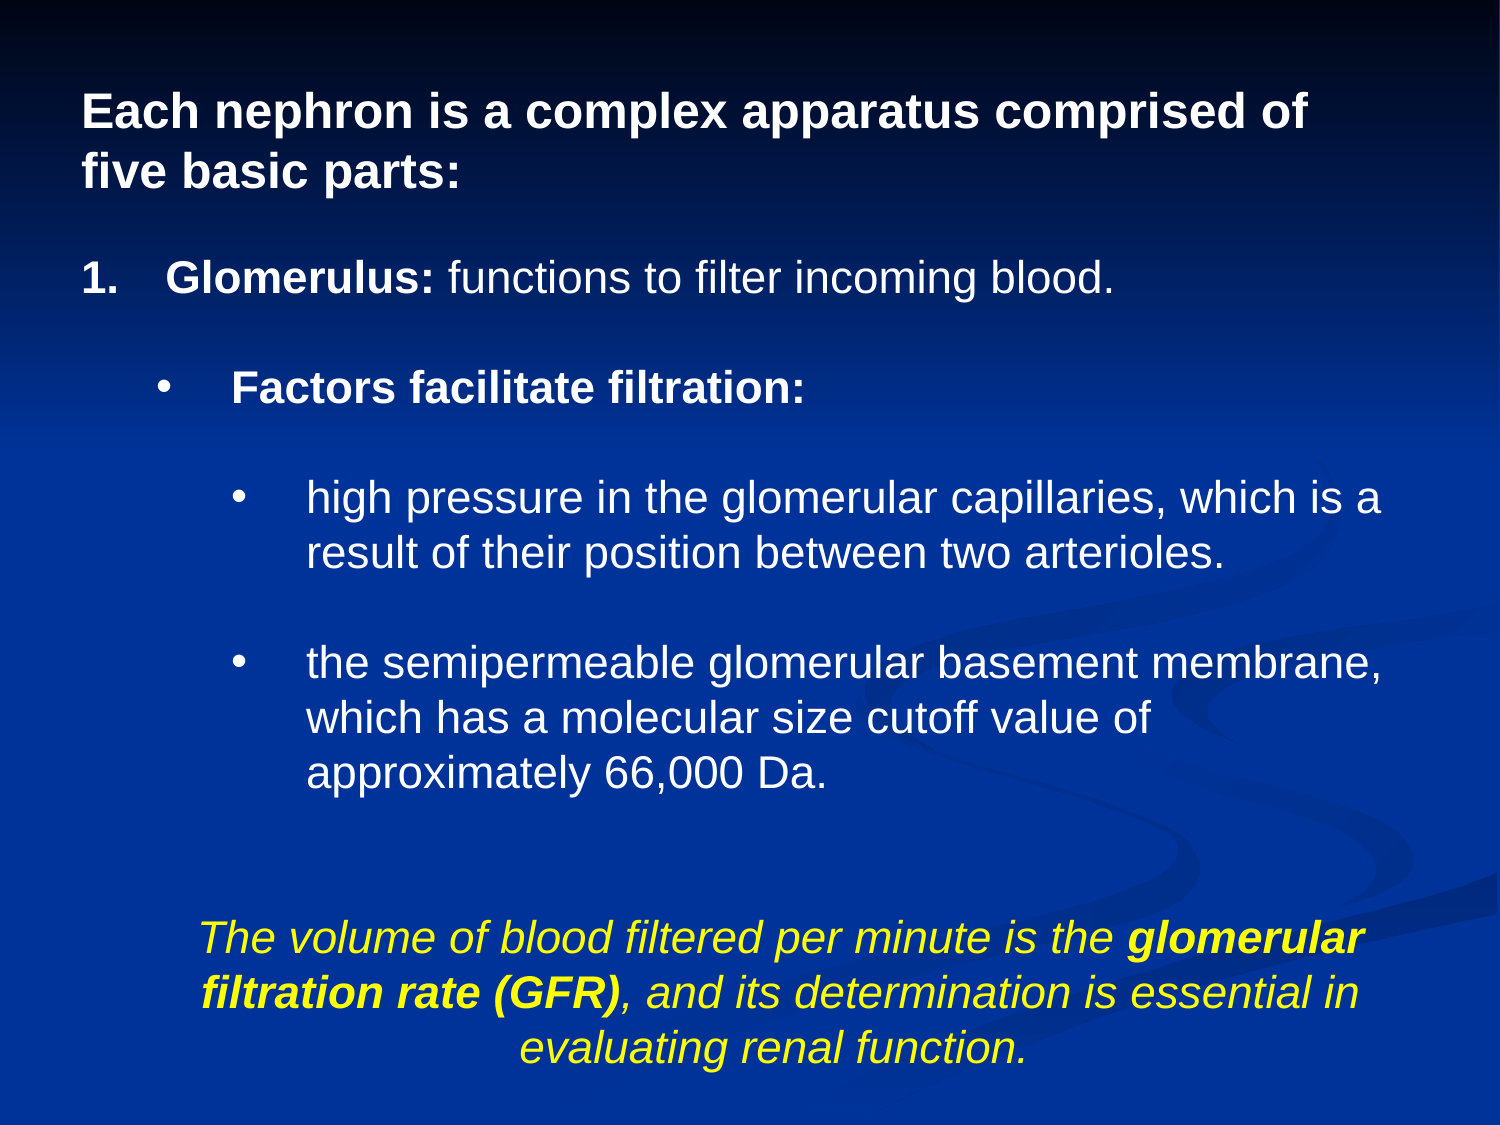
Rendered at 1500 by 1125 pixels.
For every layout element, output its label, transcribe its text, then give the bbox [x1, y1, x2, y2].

text_box Each nephron is a complex apparatus comprised of five basic parts: Glomerulus: functions to filter incoming blood. Factors facilitate filtration: high pressure in the glomerular capillaries, which is a result of their position between two arterioles. the semipermeable glomerular basement membrane, which has a molecular size cutoff value of approximately 66,000 Da. The volume of blood filtered per minute is the glomerular filtration rate (GFR), and its determination is essential in evaluating renal function. [66, 70, 1421, 1125]
